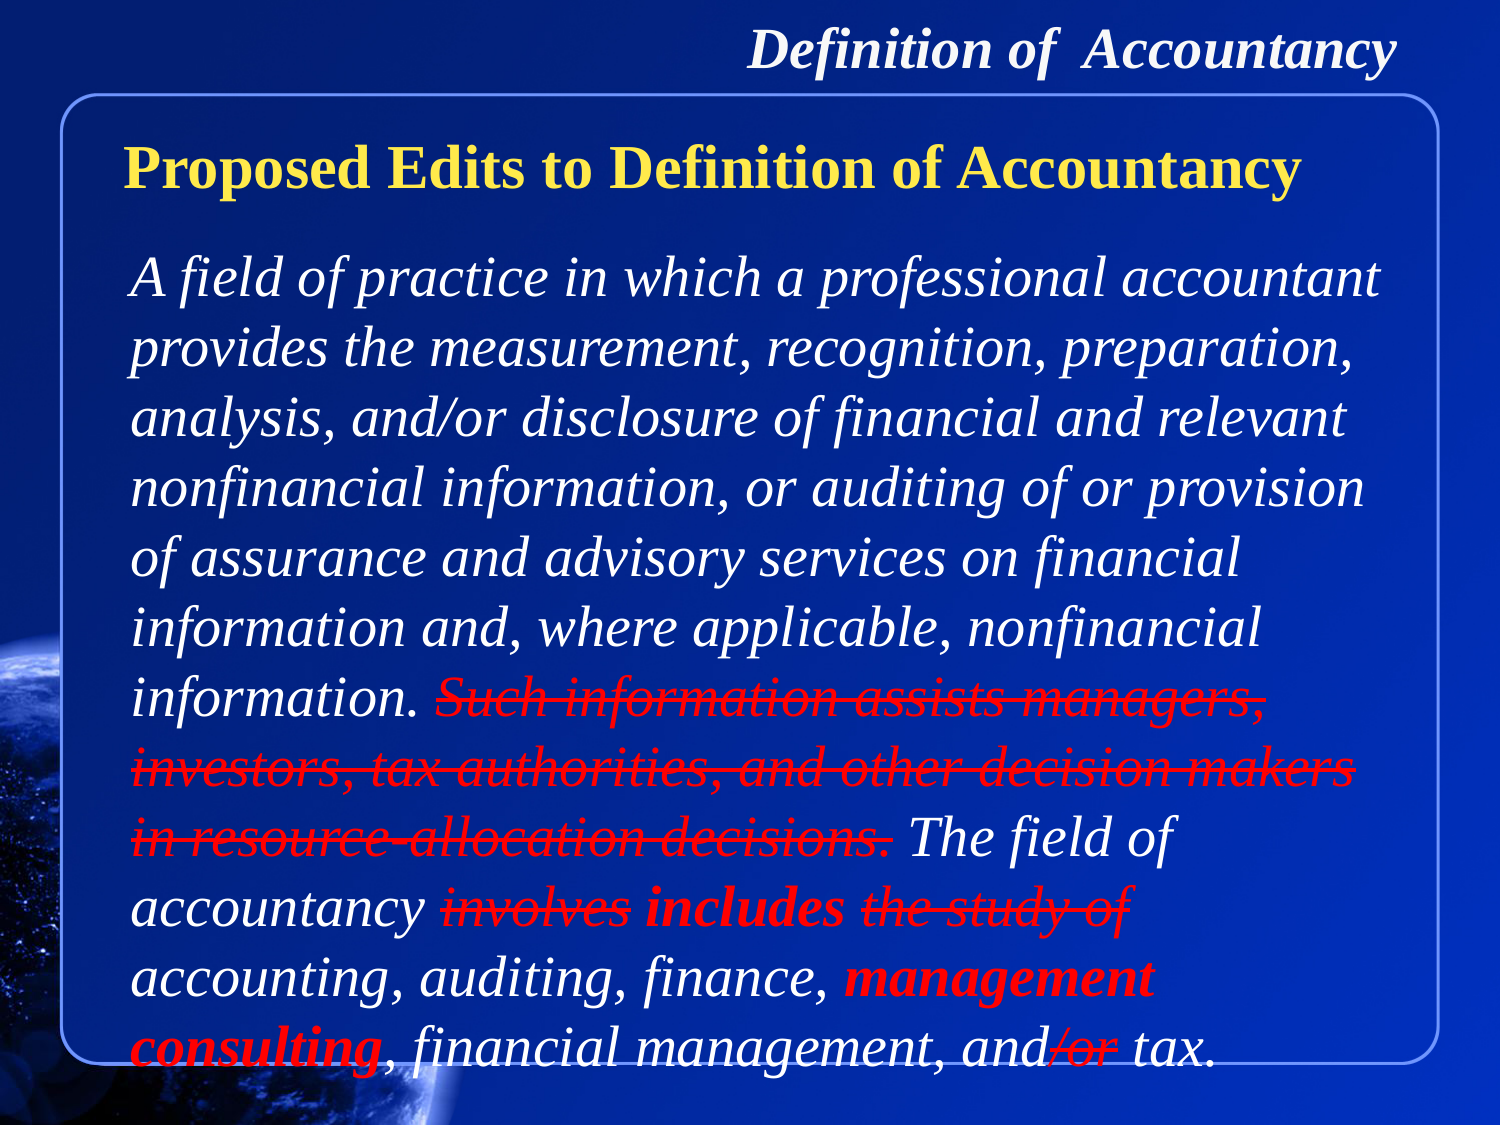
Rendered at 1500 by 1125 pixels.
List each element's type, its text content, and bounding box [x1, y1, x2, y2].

list Proposed Edits to Definition of Accountancy [107, 118, 1411, 215]
picture [0, 0, 1500, 1125]
list A field of practice in which a professional accountant provides the measurement, recognition, preparation, analysis, and/or disclosure of financial and relevant nonfinancial information, or auditing of or provision of assurance and advisory services on financial information and, where applicable, nonfinancial information. Such information assists managers, investors, tax authorities, and other decision makers in resource-allocation decisions. The field of accountancy involves includes the study of accounting, auditing, finance, management consulting, financial management, and/or tax. [115, 230, 1418, 1048]
title Definition of Accountancy [149, 0, 1414, 92]
